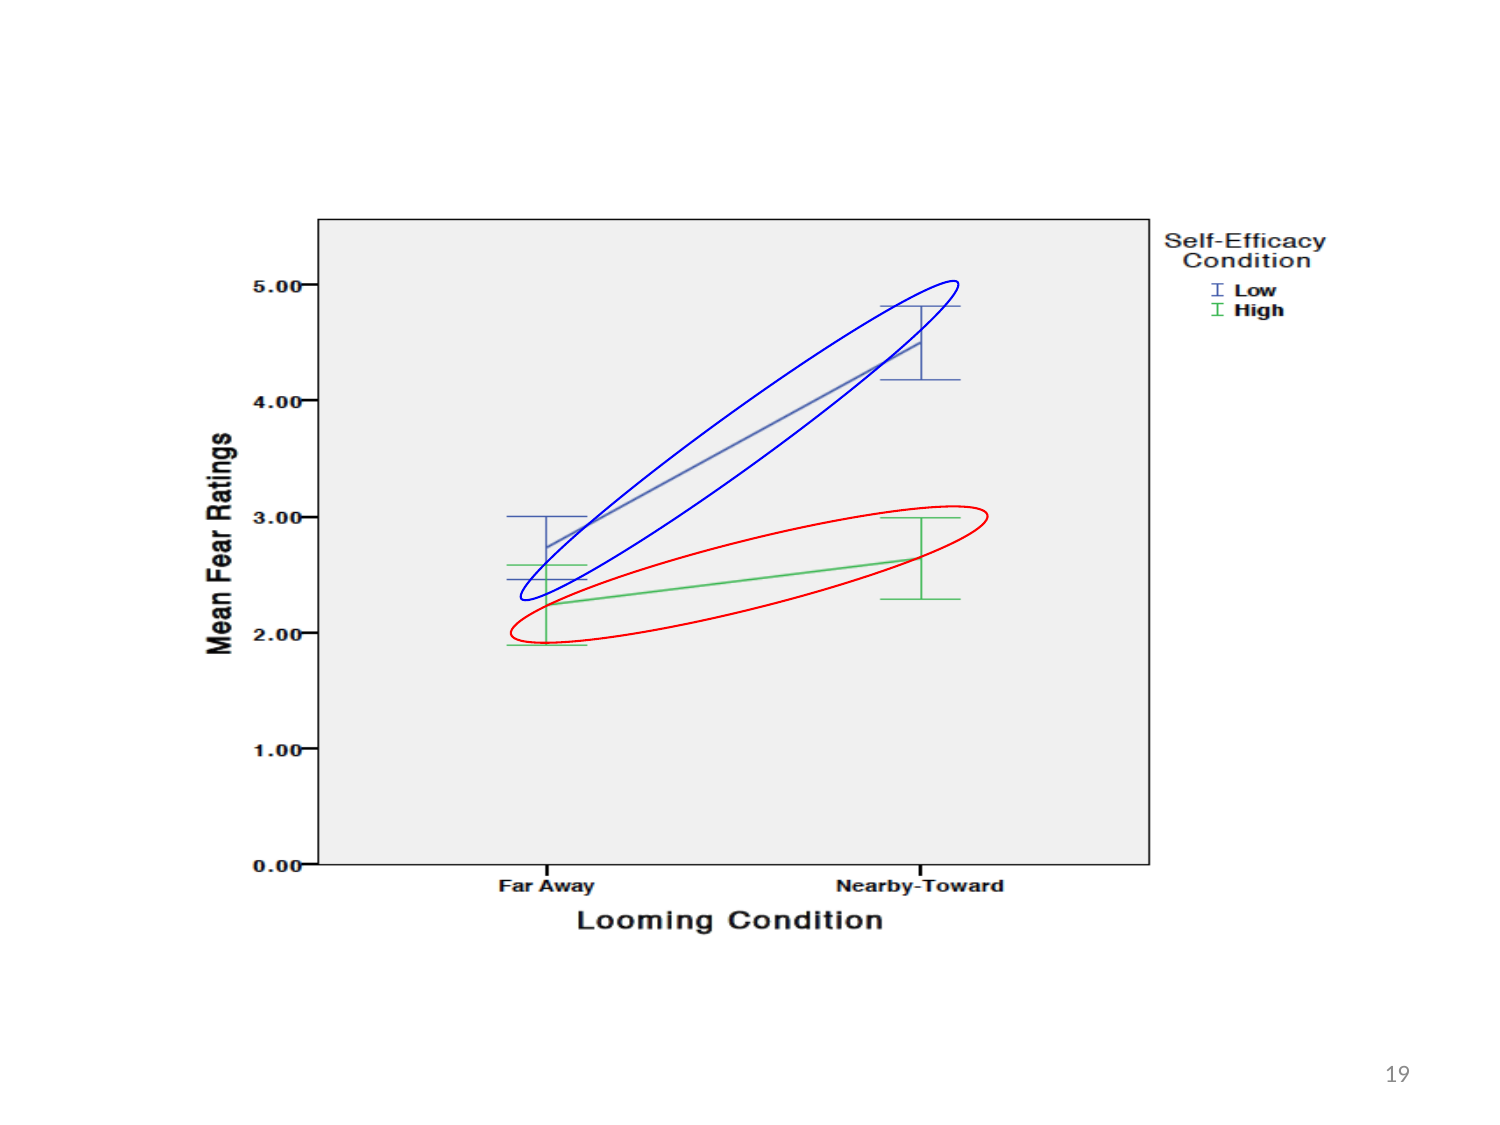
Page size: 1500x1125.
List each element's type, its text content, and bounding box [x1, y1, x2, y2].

slide_number 19 [1074, 1042, 1425, 1103]
picture [174, 215, 1338, 948]
